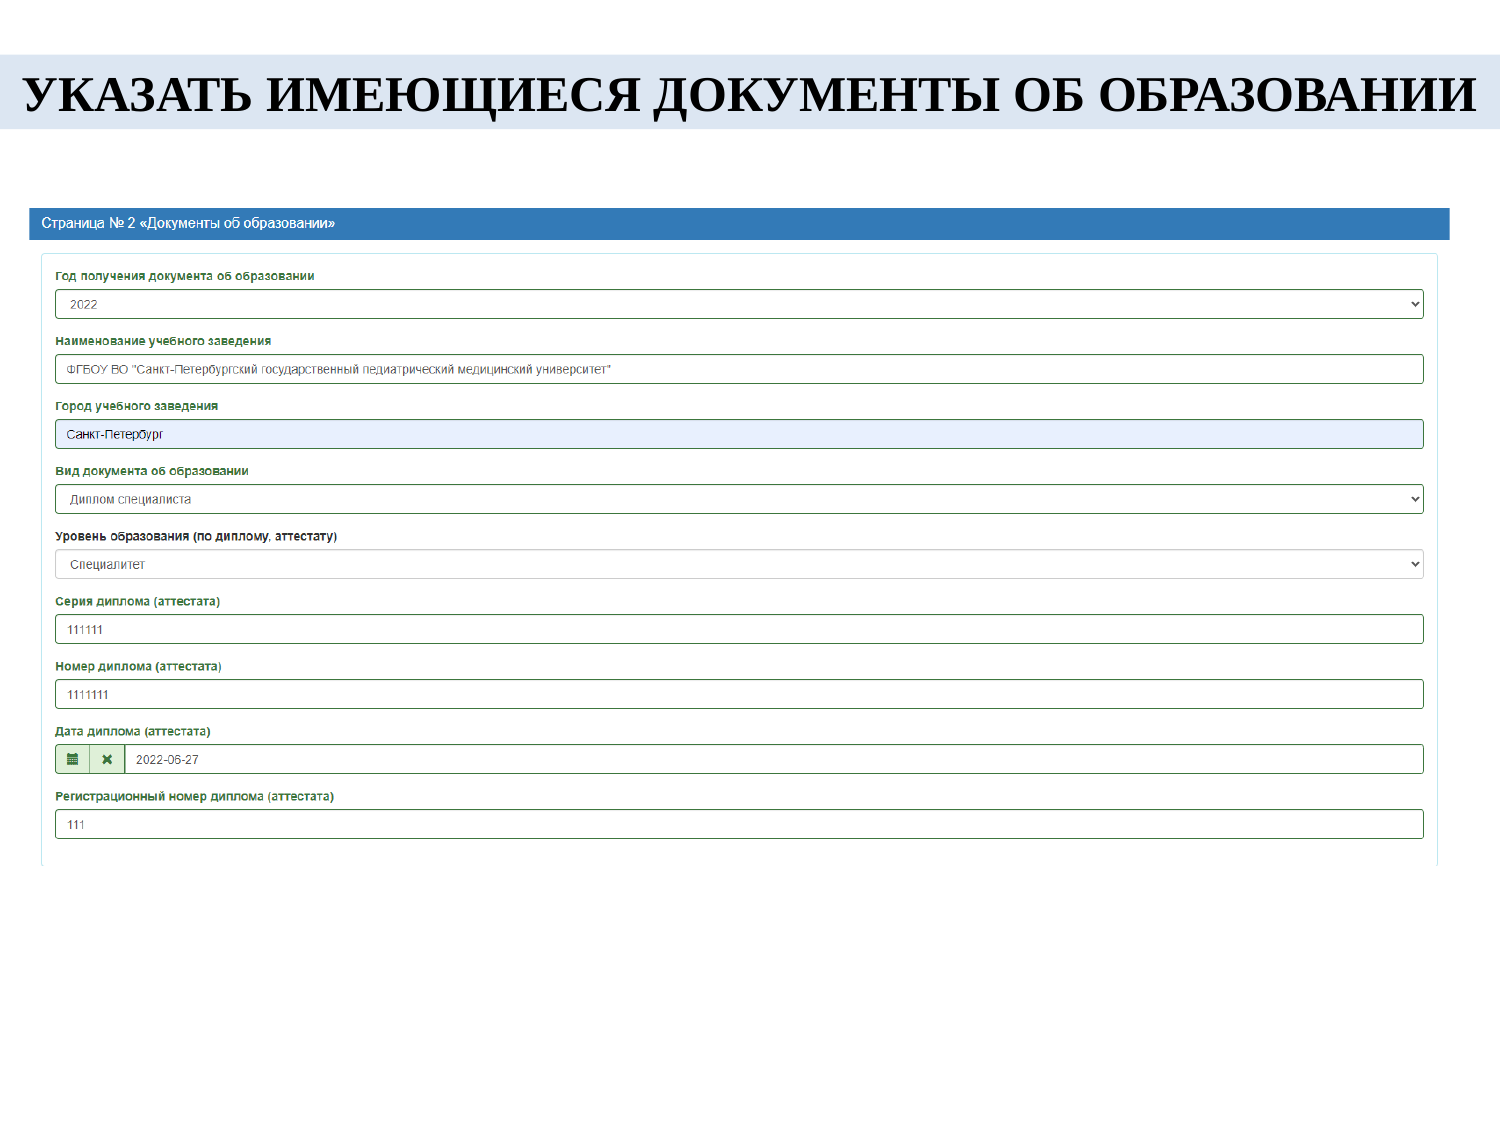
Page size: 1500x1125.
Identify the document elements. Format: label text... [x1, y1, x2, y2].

picture [29, 207, 1450, 866]
text_box УКАЗАТЬ ИМЕЮЩИЕСЯ ДОКУМЕНТЫ ОБ ОБРАЗОВАНИИ [0, 54, 1500, 130]
